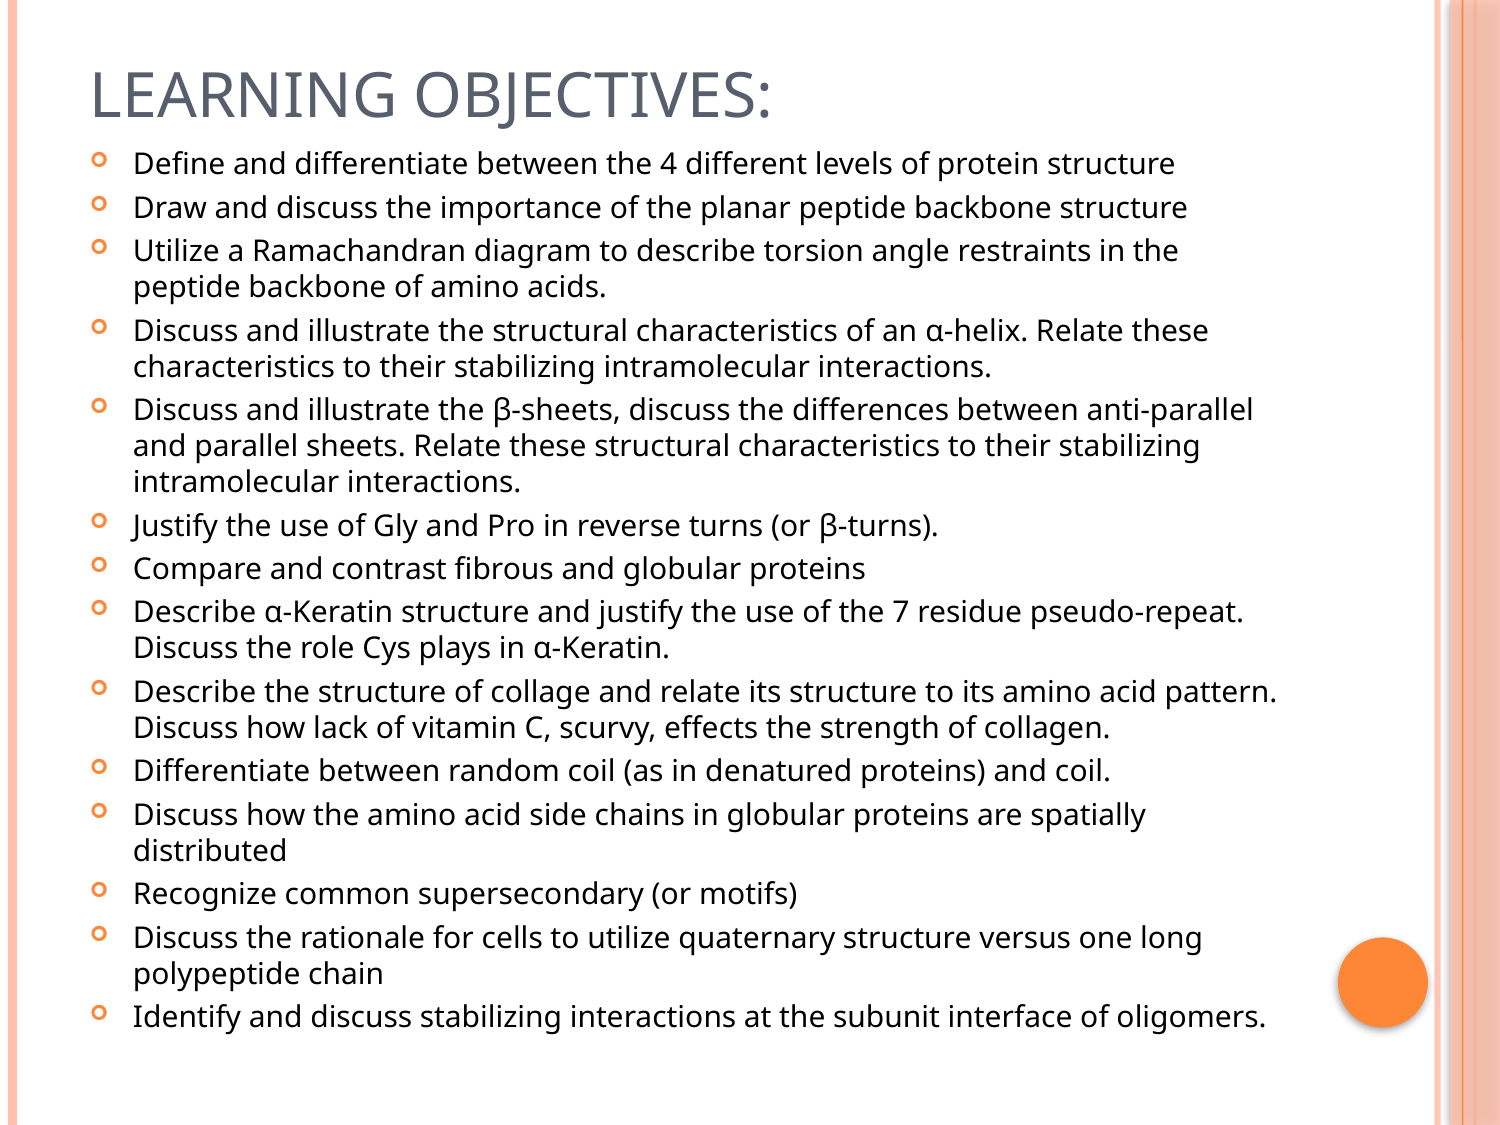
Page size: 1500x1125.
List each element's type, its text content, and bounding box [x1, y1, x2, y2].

title Learning objectives: [75, 45, 1300, 137]
list Define and differentiate between the 4 different levels of protein structure Draw and discuss the importance of the planar peptide backbone structure Utilize a Ramachandran diagram to describe torsion angle restraints in the peptide backbone of amino acids. Discuss and illustrate the structural characteristics of an α-helix. Relate these characteristics to their stabilizing intramolecular interactions. Discuss and illustrate the β-sheets, discuss the differences between anti-parallel and parallel sheets. Relate these structural characteristics to their stabilizing intramolecular interactions. Justify the use of Gly and Pro in reverse turns (or β-turns). Compare and contrast fibrous and globular proteins Describe α-Keratin structure and justify the use of the 7 residue pseudo-repeat. Discuss the role Cys plays in α-Keratin. Describe the structure of collage and relate its structure to its amino acid pattern. Discuss how lack of vitamin C, scurvy, effects the strength of collagen. Differentiate between random coil (as in denatured proteins) and coil. Discuss how the amino acid side chains in globular proteins are spatially distributed Recognize common supersecondary (or motifs) Discuss the rationale for cells to utilize quaternary structure versus one long polypeptide chain Identify and discuss stabilizing interactions at the subunit interface of oligomers. [75, 137, 1300, 1062]
